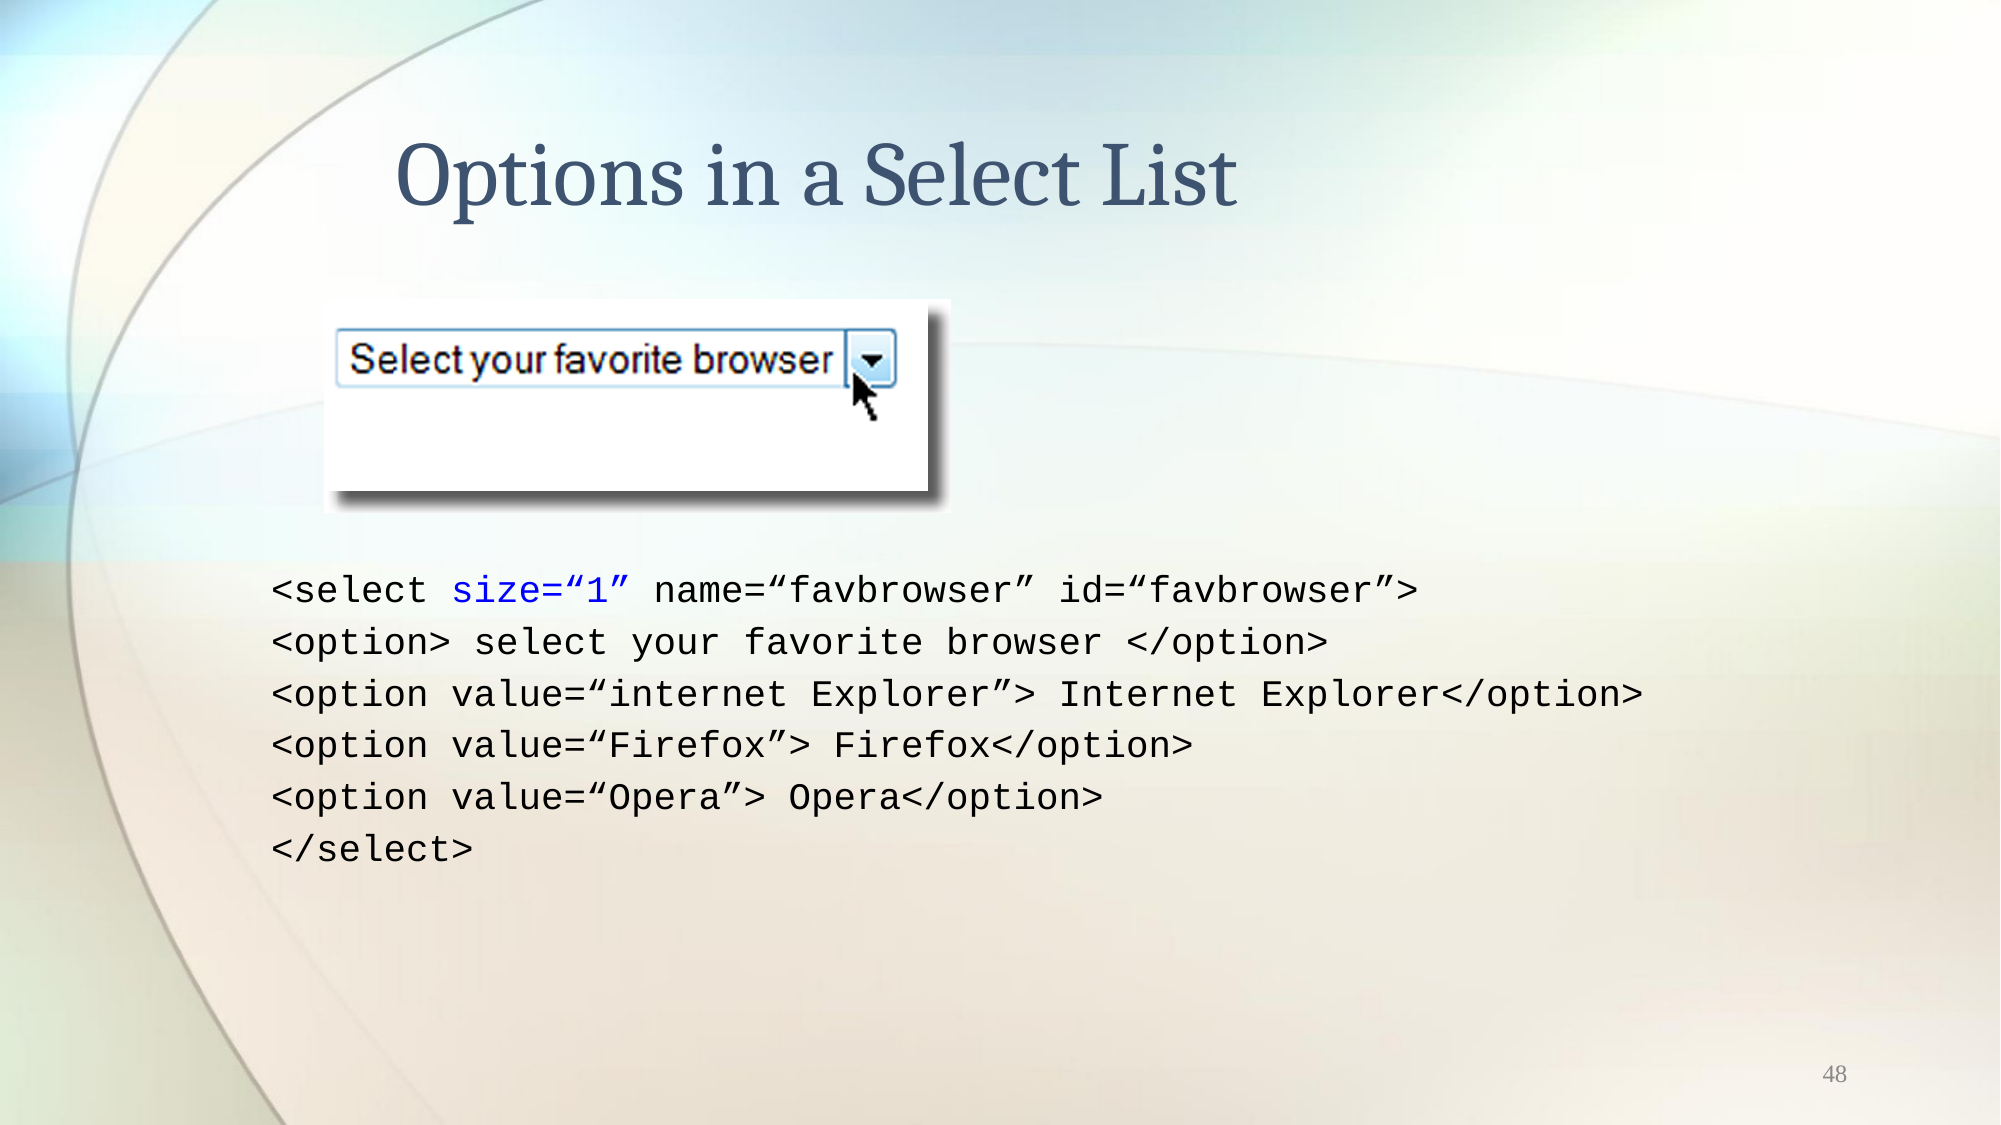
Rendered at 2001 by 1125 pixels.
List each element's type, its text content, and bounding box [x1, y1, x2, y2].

title Options in a Select List [381, 59, 1863, 278]
slide_number 48 [1325, 1042, 1863, 1103]
picture [0, 0, 2001, 1125]
list <select size=“1” name=“favbrowser” id=“favbrowser”> <option> select your favorite browser </option> <option value=“internet Explorer”> Internet Explorer</option> <option value=“Firefox”> Firefox</option> <option value=“Opera”> Opera</option> </select> [256, 299, 1863, 1014]
